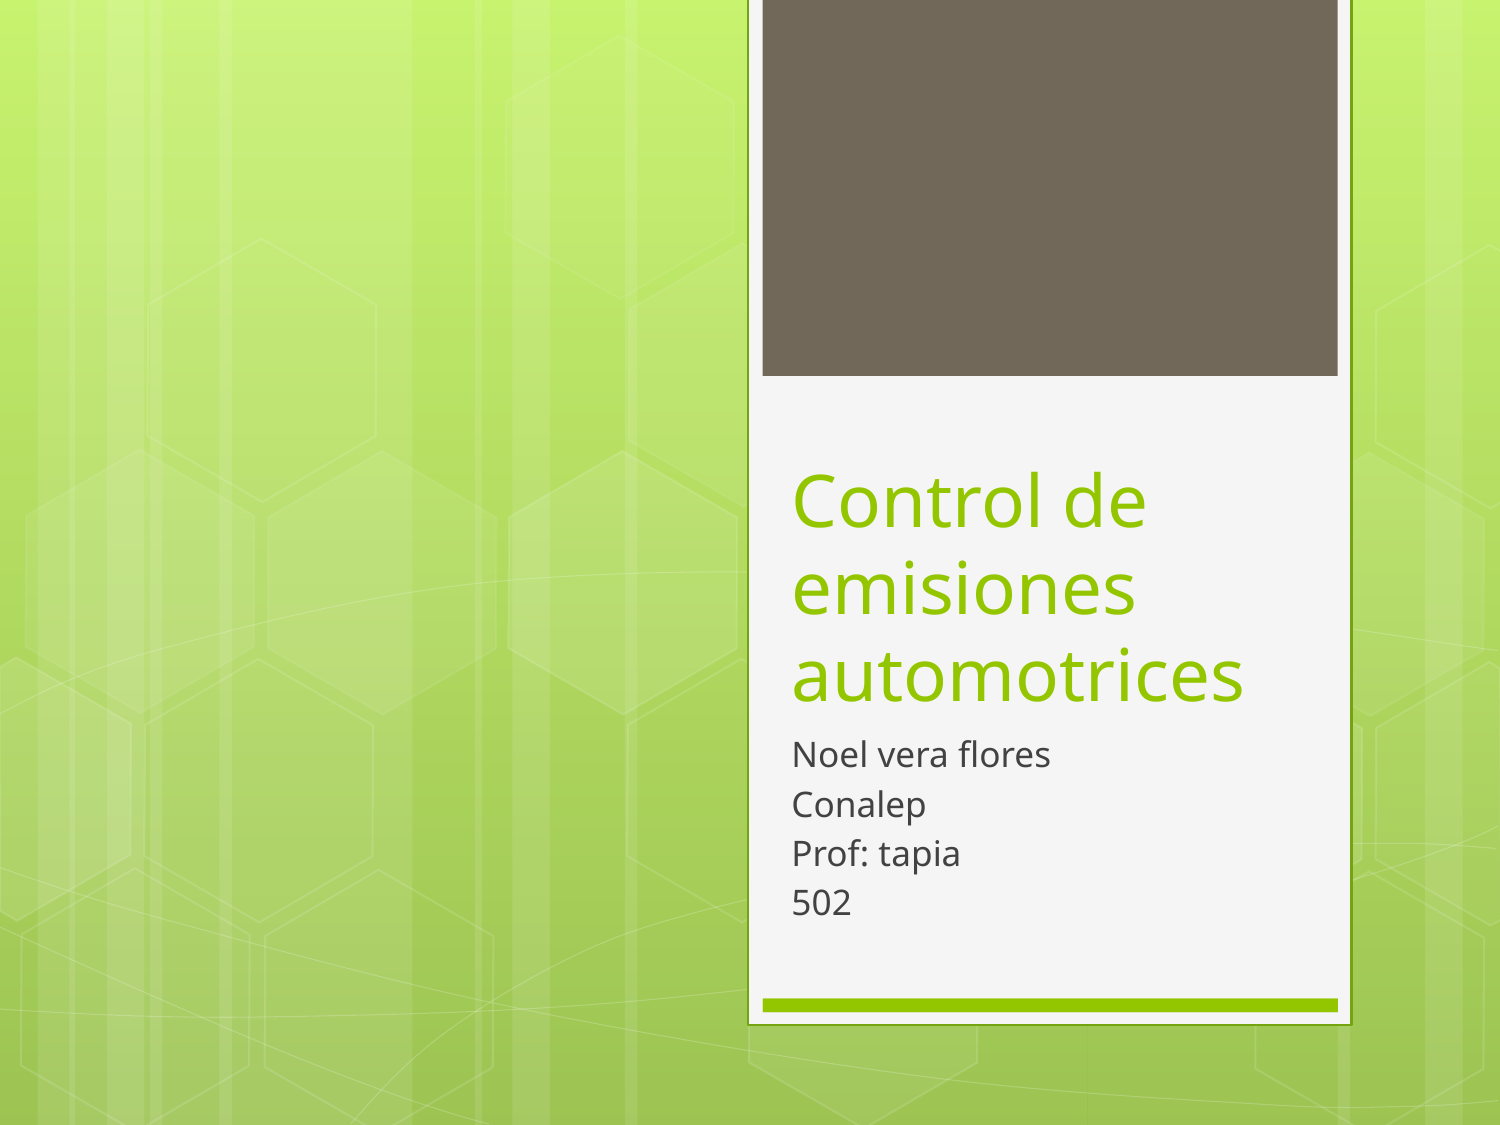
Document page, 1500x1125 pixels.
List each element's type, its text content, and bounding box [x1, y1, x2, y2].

title Control de emisiones automotrices [776, 444, 1320, 724]
subtitle Noel vera flores Conalep Prof: tapia 502 [776, 725, 1320, 933]
